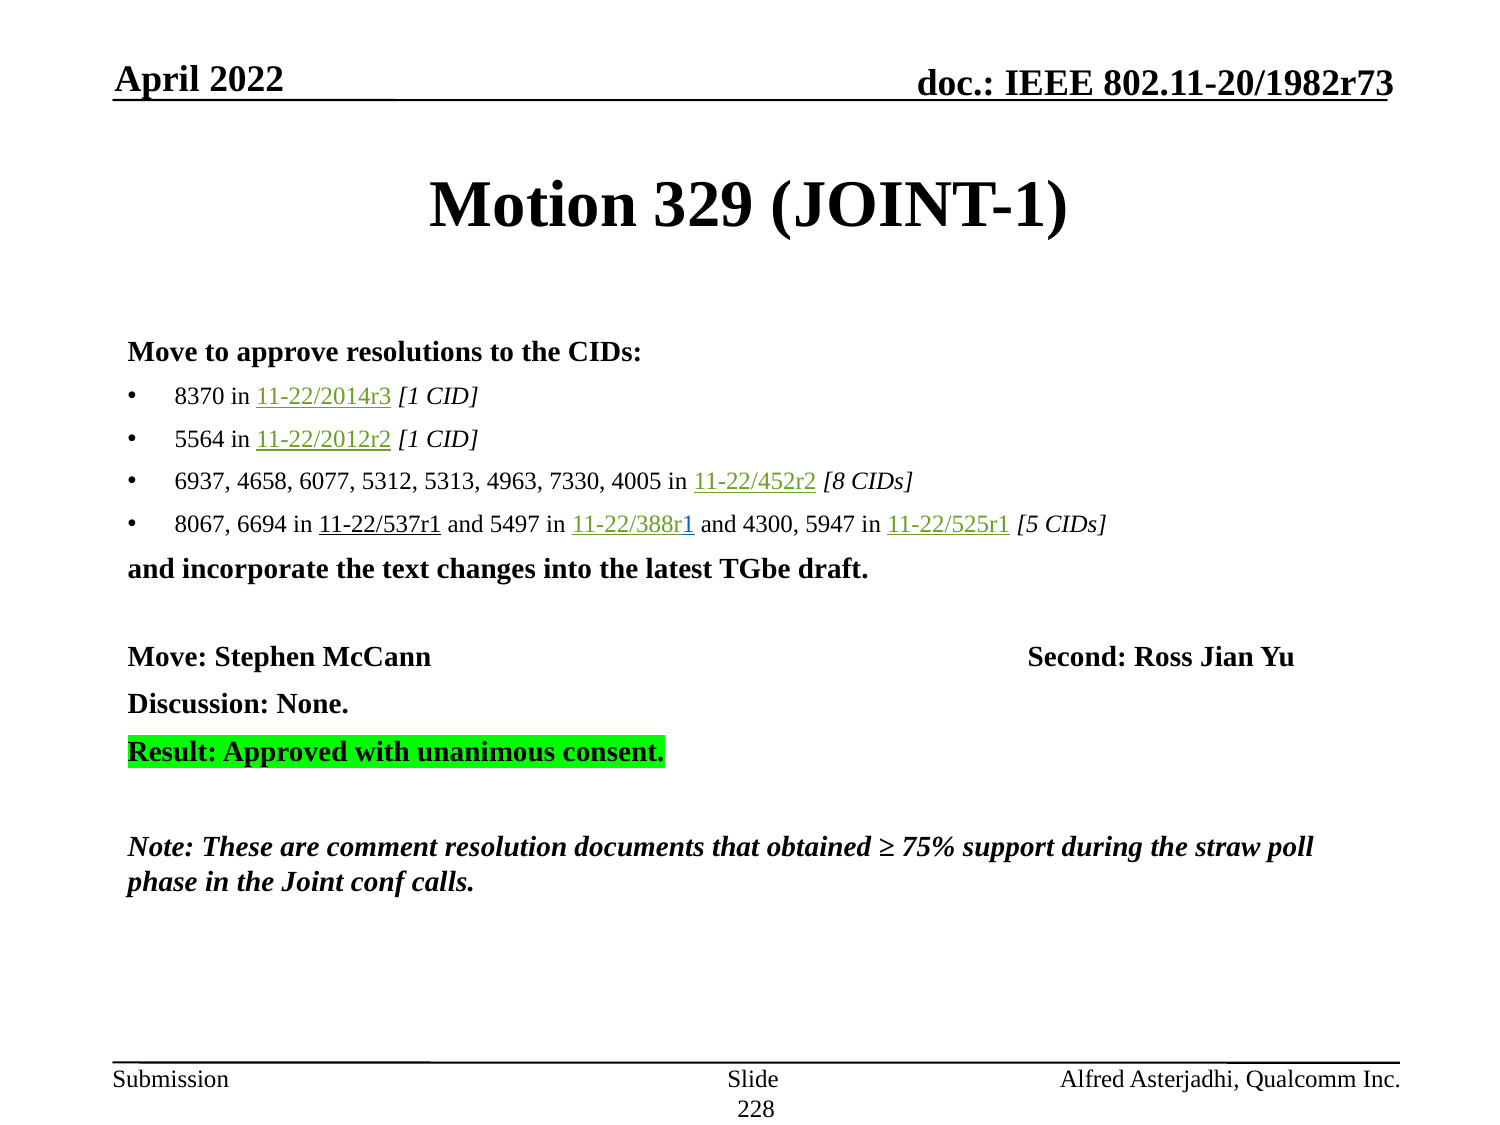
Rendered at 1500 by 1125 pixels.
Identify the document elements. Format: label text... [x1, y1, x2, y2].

list Move to approve resolutions to the CIDs: 8370 in 11-22/2014r3 [1 CID] 5564 in 11-22/2012r2 [1 CID] 6937, 4658, 6077, 5312, 5313, 4963, 7330, 4005 in 11-22/452r2 [8 CIDs] 8067, 6694 in 11-22/537r1 and 5497 in 11-22/388r1 and 4300, 5947 in 11-22/525r1 [5 CIDs] and incorporate the text changes into the latest TGbe draft. Move: Stephen McCann Second: Ross Jian Yu Discussion: None. Result: Approved with unanimous consent. Note: These are comment resolution documents that obtained ≥ 75% support during the straw poll phase in the Joint conf calls. [112, 324, 1388, 1063]
slide_number Slide 228 [712, 1061, 800, 1123]
title Motion 329 (JOINT-1) [112, 112, 1388, 288]
footer Alfred Asterjadhi, Qualcomm Inc. [878, 1061, 1402, 1093]
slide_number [114, 54, 423, 100]
